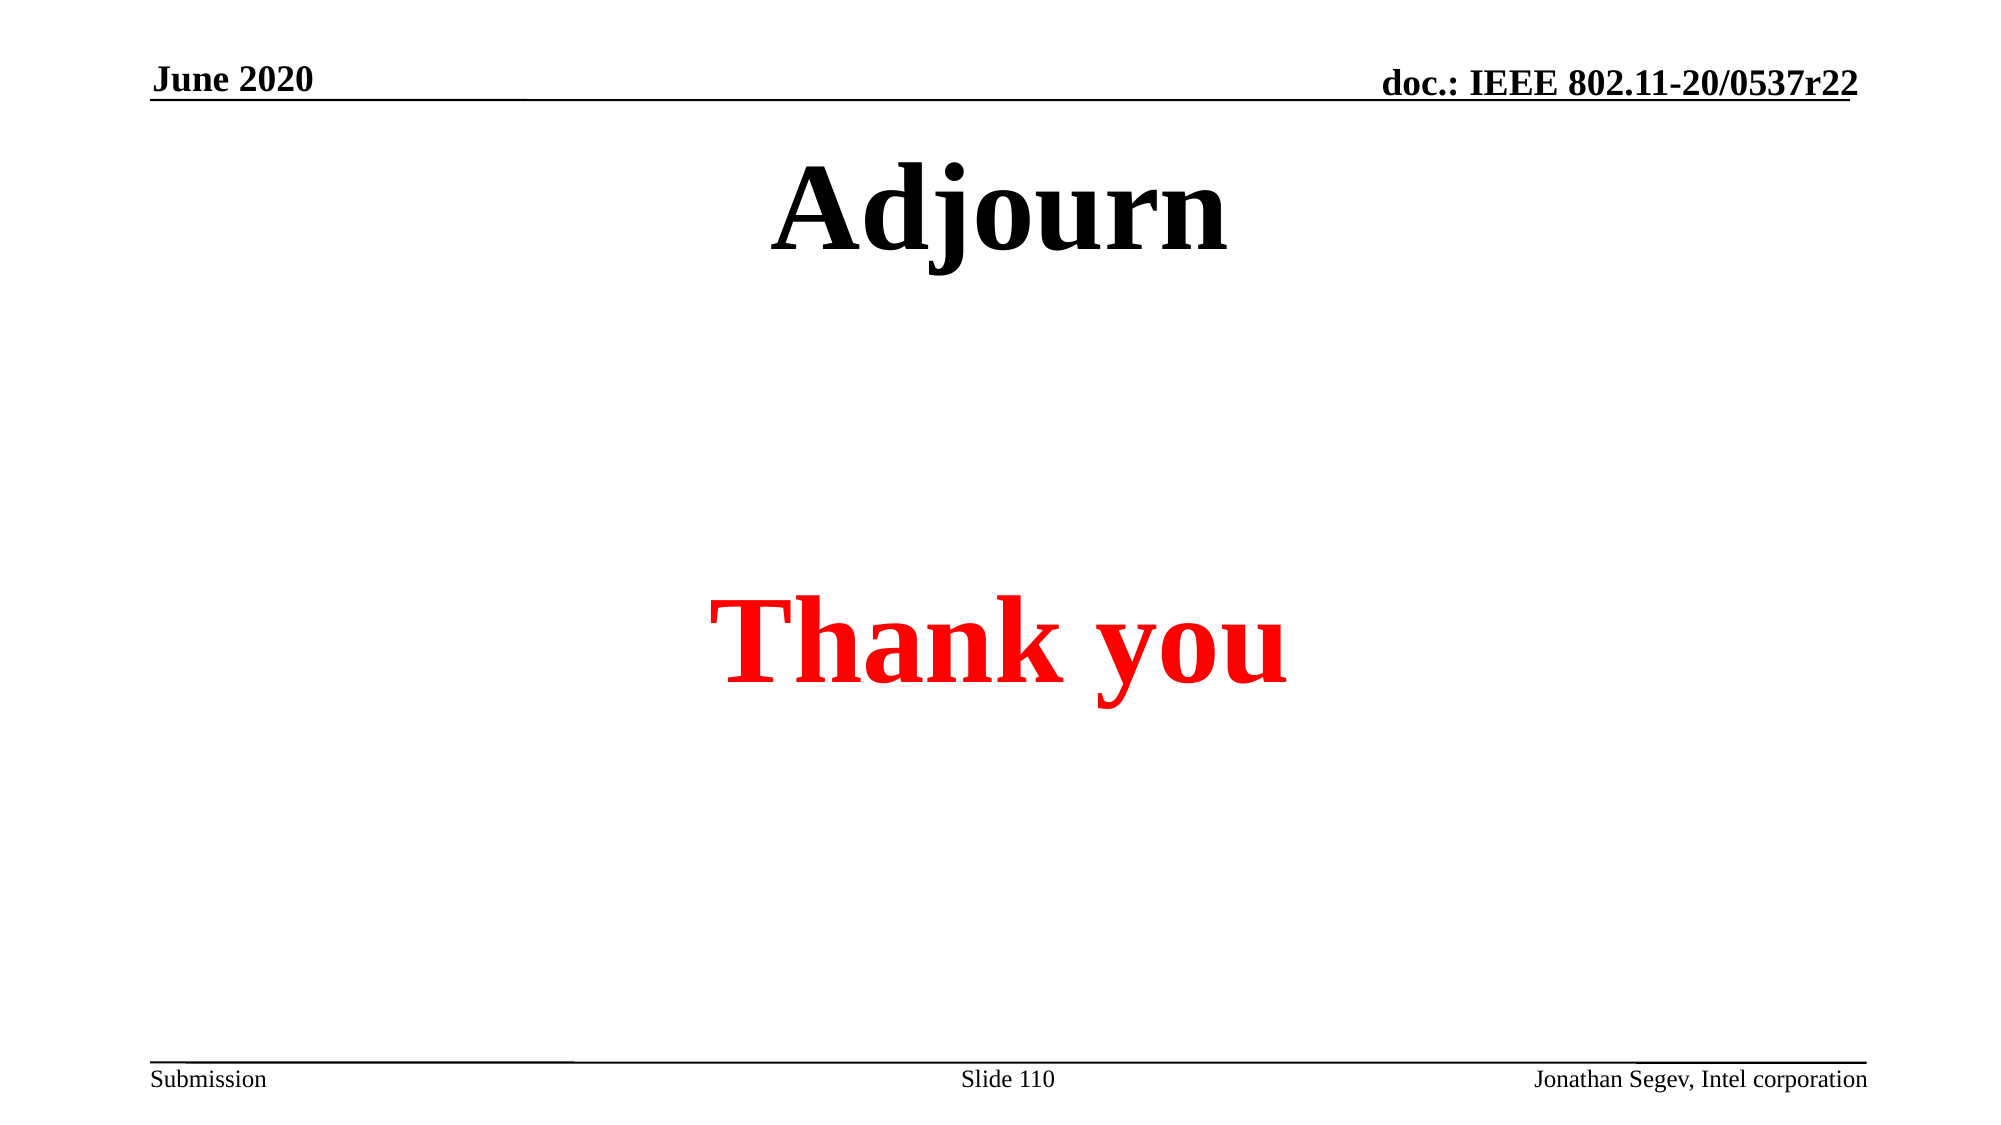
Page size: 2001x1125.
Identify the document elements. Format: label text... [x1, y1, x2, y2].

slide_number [152, 54, 563, 100]
slide_number Slide 110 [950, 1061, 1067, 1123]
footer Jonathan Segev, Intel corporation [1171, 1061, 1869, 1093]
list Thank you [149, 324, 1850, 1000]
title Adjourn [149, 112, 1850, 288]
